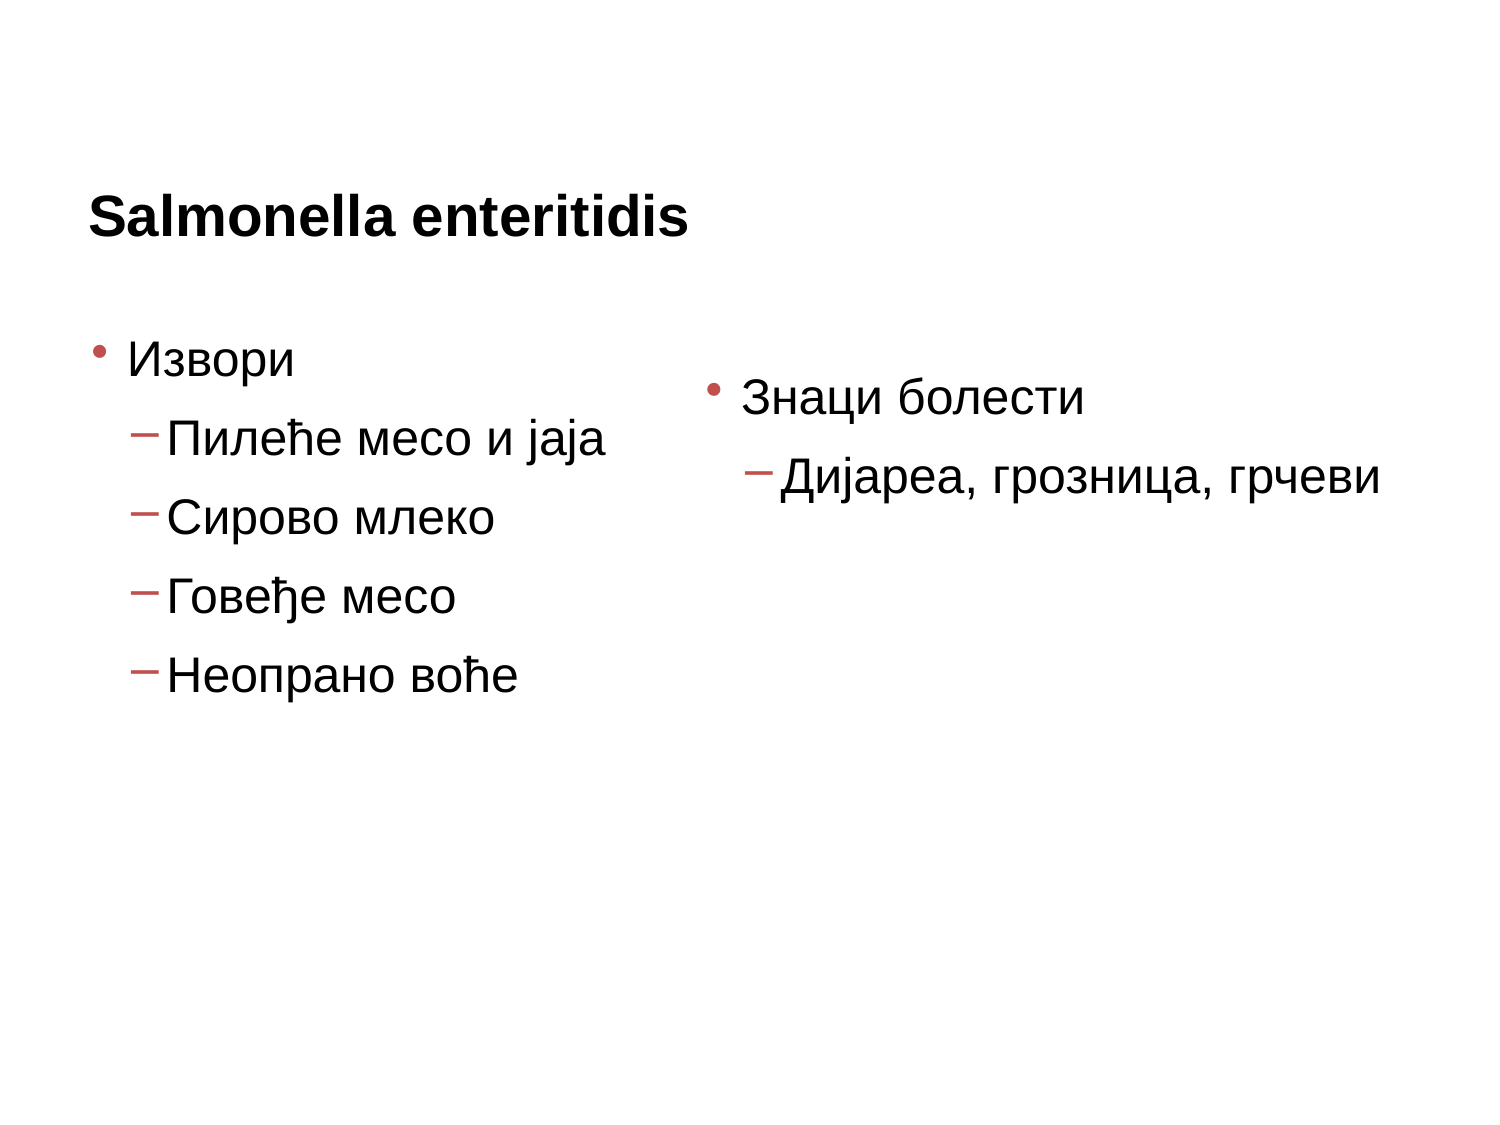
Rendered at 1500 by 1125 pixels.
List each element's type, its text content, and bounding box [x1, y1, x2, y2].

text_box Извори Пилеће месо и јаја Сирово млеко Говеђе месо Неопрано воће [76, 326, 827, 711]
text_box Знаци болести Дијареа, грозница, грчеви [690, 278, 1500, 512]
title Salmonella enteritidis [72, 135, 1424, 292]
